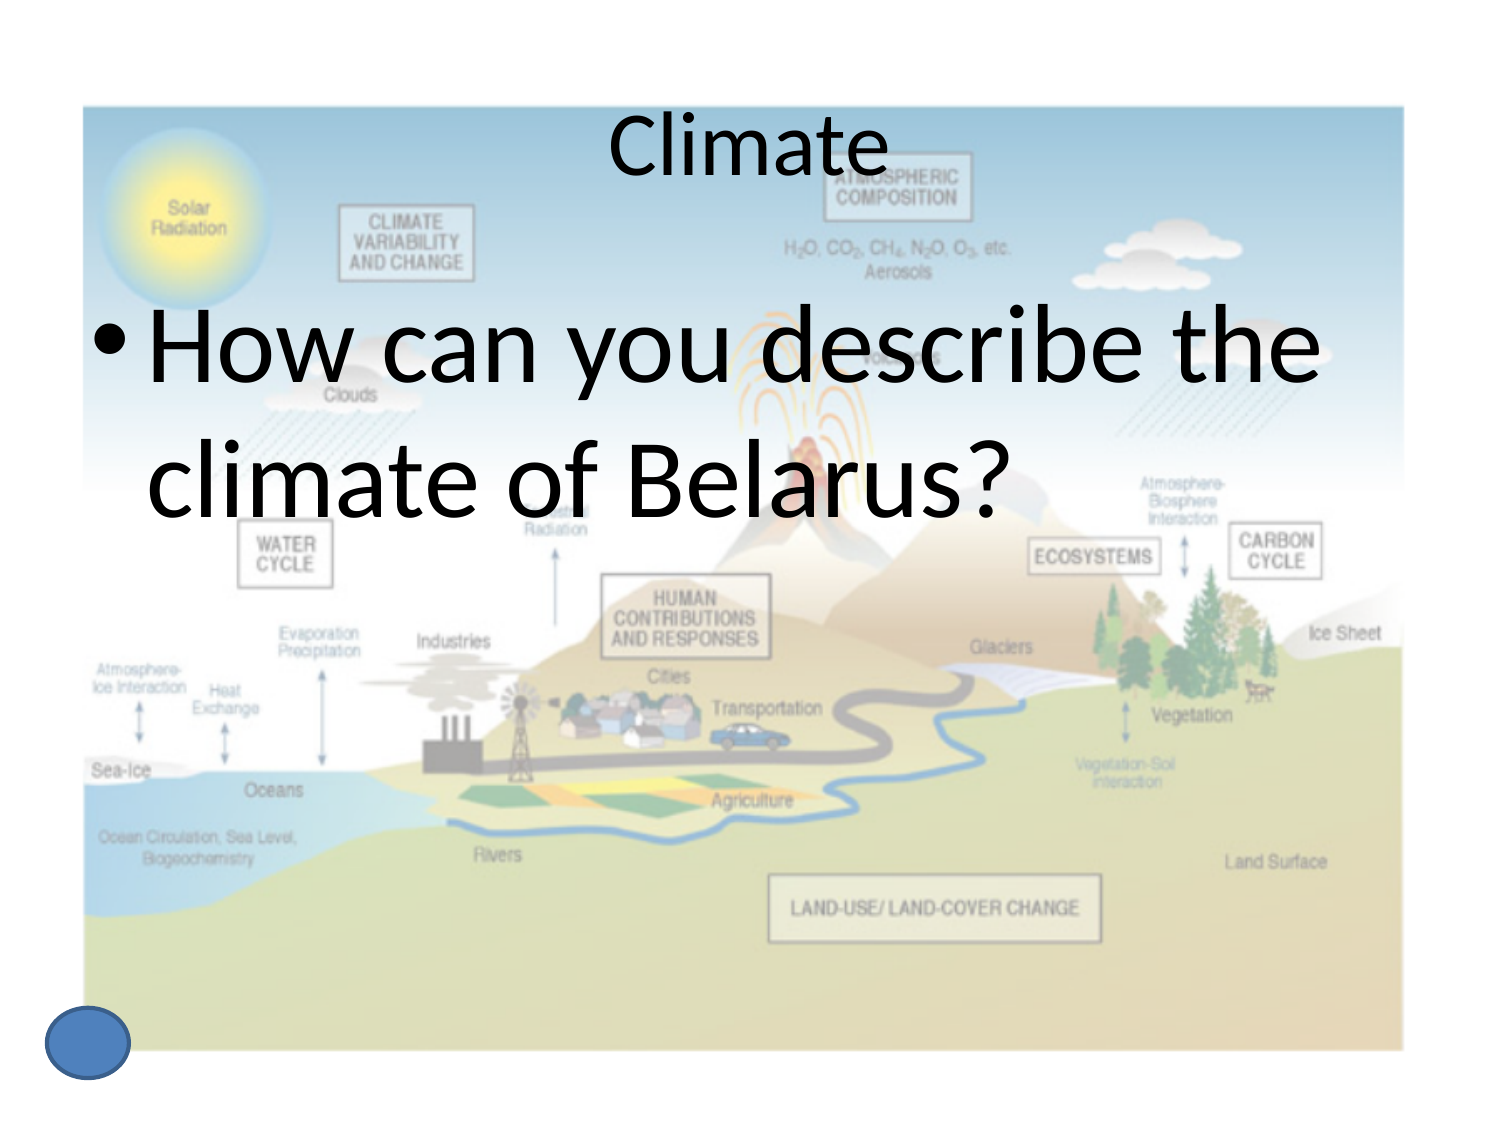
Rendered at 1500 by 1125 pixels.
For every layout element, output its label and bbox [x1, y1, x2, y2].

text_box [44, 1011, 65, 1075]
picture [70, 0, 1443, 1091]
